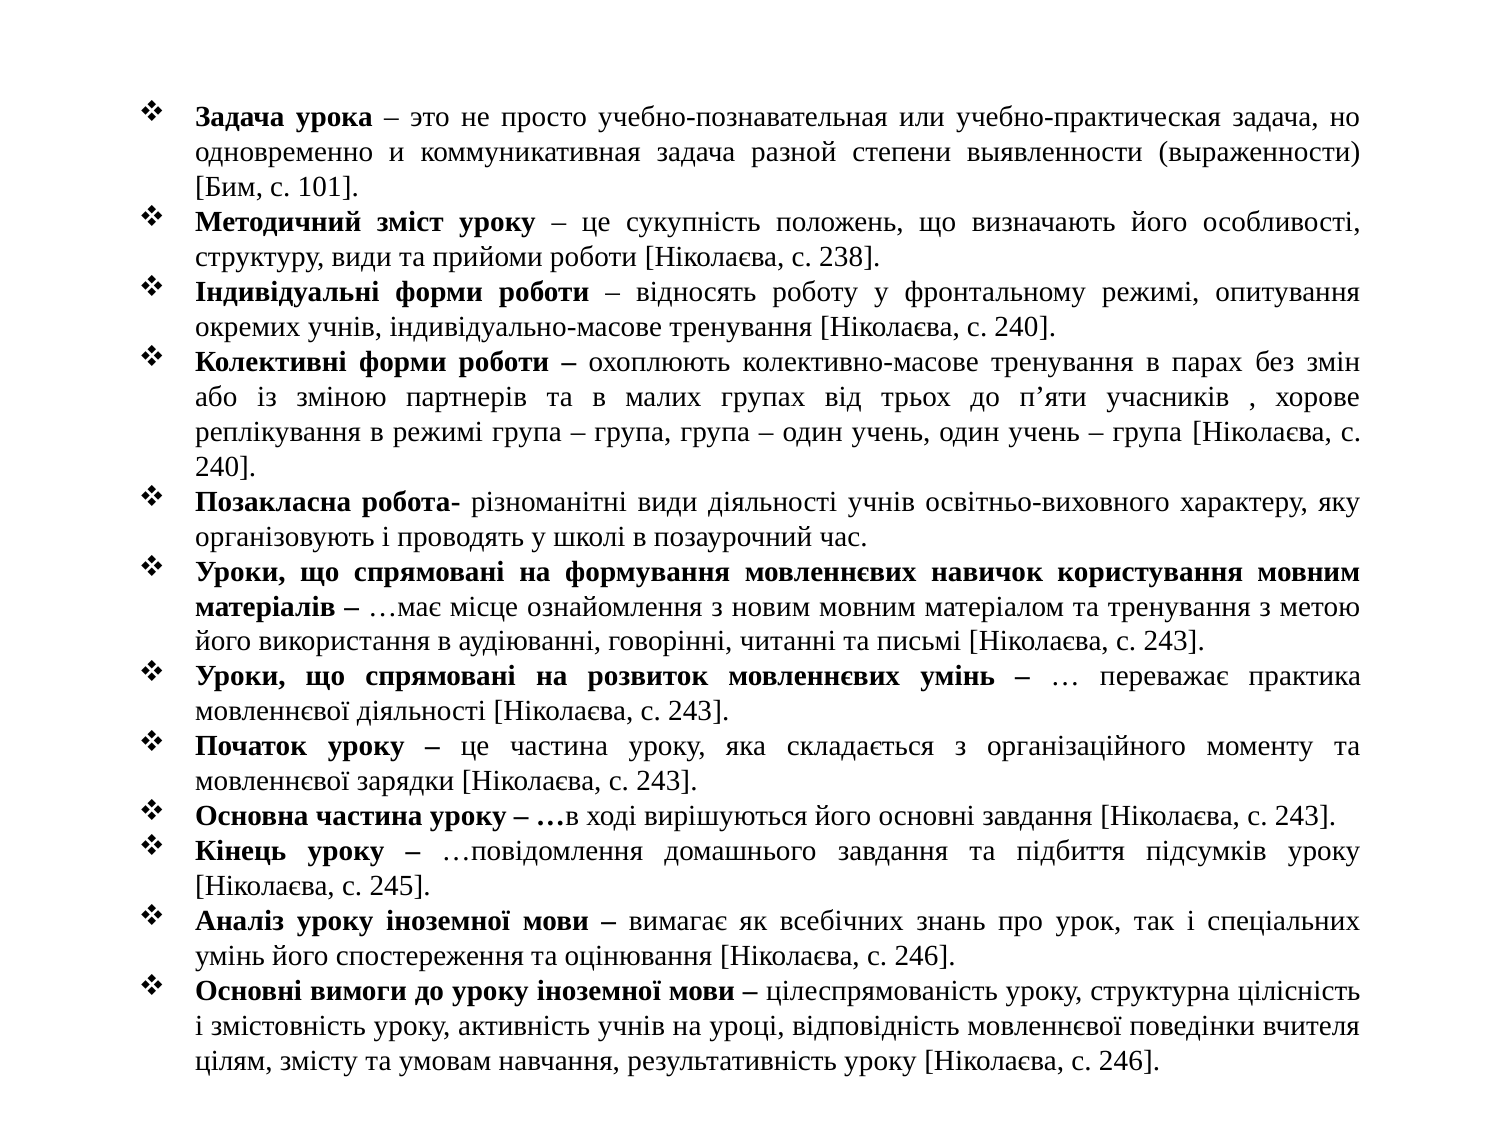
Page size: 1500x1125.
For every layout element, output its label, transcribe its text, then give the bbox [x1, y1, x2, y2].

text_box Задача урока – это не просто учебно-познавательная или учебно-практическая задача, но одновременно и коммуникативная задача разной степени выявленности (выраженности) [Бим, с. 101]. Методичний зміст уроку – це сукупність положень, що визначають його особливості, структуру, види та прийоми роботи [Ніколаєва, с. 238]. Індивідуальні форми роботи – відносять роботу у фронтальному режимі, опитування окремих учнів, індивідуально-масове тренування [Ніколаєва, с. 240]. Колективні форми роботи – охоплюють колективно-масове тренування в парах без змін або із зміною партнерів та в малих групах від трьох до п’яти учасників , хорове реплікування в режимі група – група, група – один учень, один учень – група [Ніколаєва, с. 240]. Позакласна робота- різноманітні види діяльності учнів освітньо-виховного характеру, яку організовують і проводять у школі в позаурочний час. Уроки, що спрямовані на формування мовленнєвих навичок користування мовним матеріалів – …має місце ознайомлення з новим мовним матеріалом та тренування з метою його використання в аудіюванні, говорінні, читанні та письмі [Ніколаєва, с. 243]. Уроки, що спрямовані на розвиток мовленнєвих умінь – … переважає практика мовленнєвої діяльності [Ніколаєва, с. 243]. Початок уроку – це частина уроку, яка складається з організаційного моменту та мовленнєвої зарядки [Ніколаєва, с. 243]. Основна частина уроку – …в ході вирішуються його основні завдання [Ніколаєва, с. 243]. Кінець уроку – …повідомлення домашнього завдання та підбиття підсумків уроку [Ніколаєва, с. 245]. Аналіз уроку іноземної мови – вимагає як всебічних знань про урок, так і спеціальних умінь його спостереження та оцінювання [Ніколаєва, с. 246]. Основні вимоги до уроку іноземної мови – цілеспрямованість уроку, структурна цілісність і змістовність уроку, активність учнів на уроці, відповідність мовленнєвої поведінки вчителя цілям, змісту та умовам навчання, результативність уроку [Ніколаєва, с. 246]. [123, 89, 1376, 1084]
